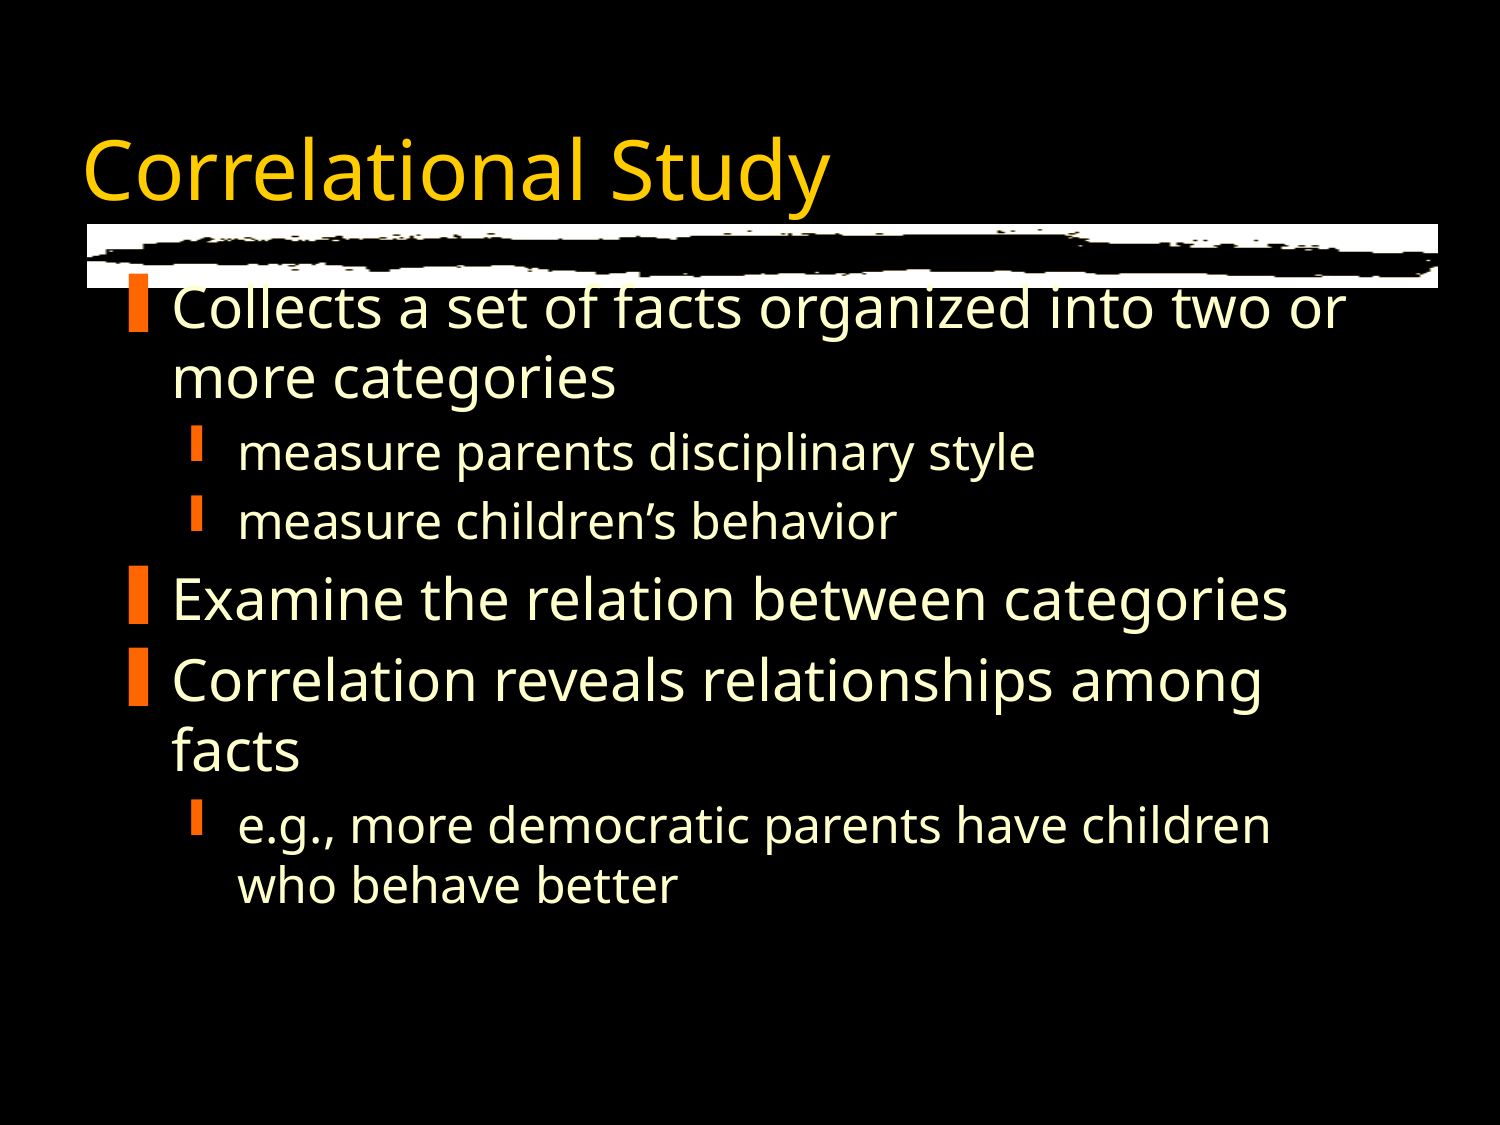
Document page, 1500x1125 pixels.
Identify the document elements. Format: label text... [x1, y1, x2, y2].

title Correlational Study [66, 37, 1342, 226]
list Collects a set of facts organized into two or more categories measure parents disciplinary style measure children’s behavior Examine the relation between categories Correlation reveals relationships among facts e.g., more democratic parents have children who behave better [99, 262, 1401, 948]
